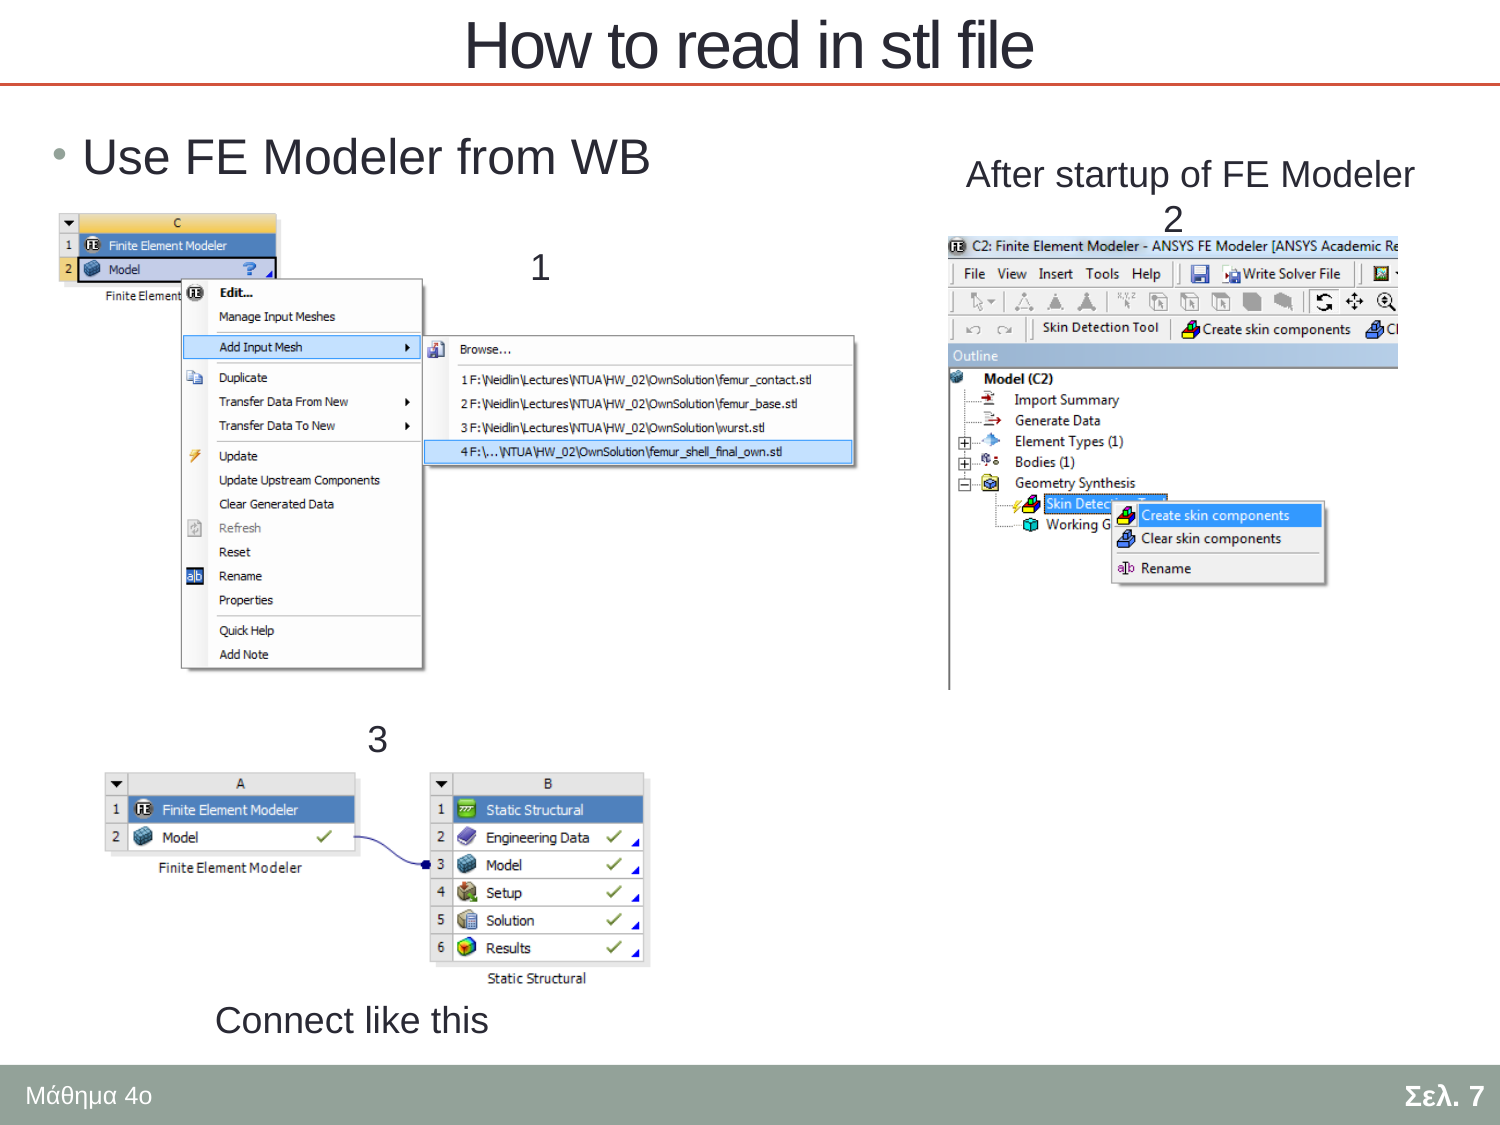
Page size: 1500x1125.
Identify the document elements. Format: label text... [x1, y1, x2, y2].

text_box 3 [352, 718, 404, 738]
slide_number Σελ. 7 [1250, 1068, 1500, 1122]
text_box 2 [1148, 187, 1199, 232]
picture [90, 741, 697, 1020]
list Use FE Modeler from WB [37, 116, 1454, 917]
picture [36, 187, 920, 709]
title How to read in stl file [0, 0, 1500, 85]
text_box After startup of FE Modeler [951, 142, 1431, 202]
picture [948, 235, 1398, 690]
text_box Connect like this [200, 1028, 505, 1048]
